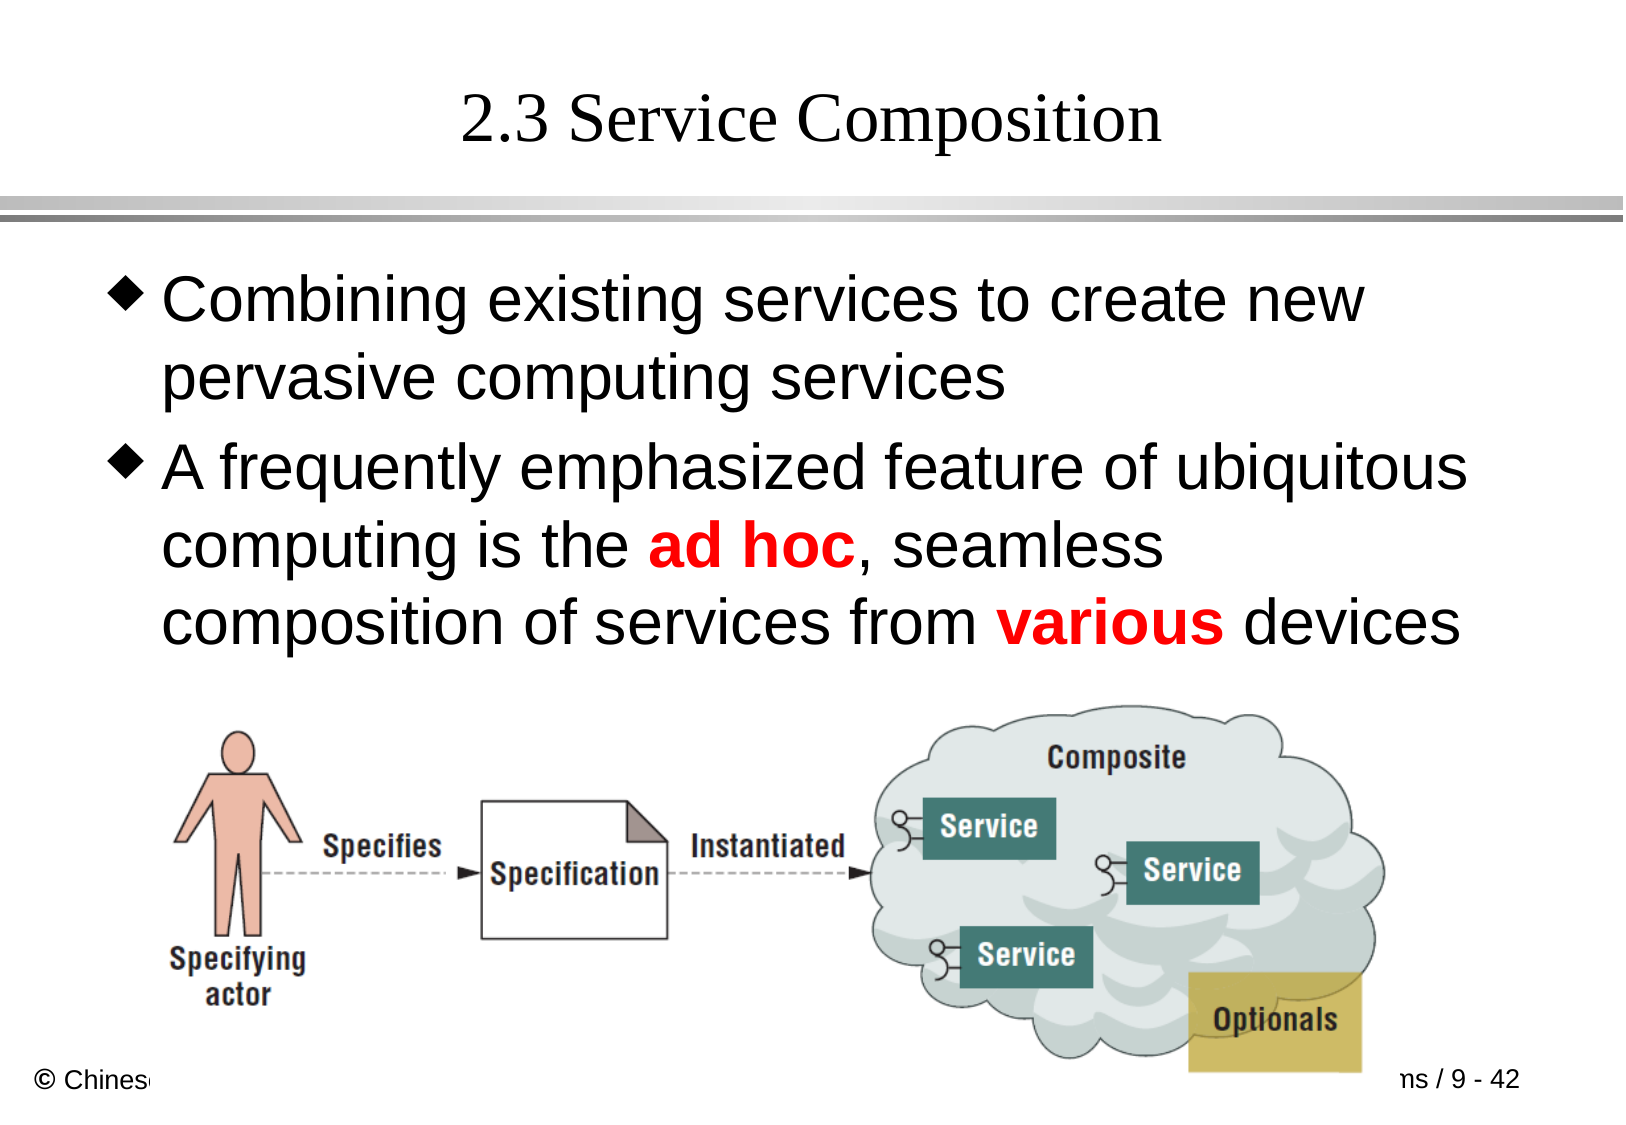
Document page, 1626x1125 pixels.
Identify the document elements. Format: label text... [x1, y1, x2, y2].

title 2.3 Service Composition [49, 62, 1576, 163]
list Combining existing services to create new pervasive computing services A frequently emphasized feature of ubiquitous computing is the ad hoc, seamless composition of services from various devices [92, 249, 1506, 1038]
picture [149, 668, 1401, 1113]
